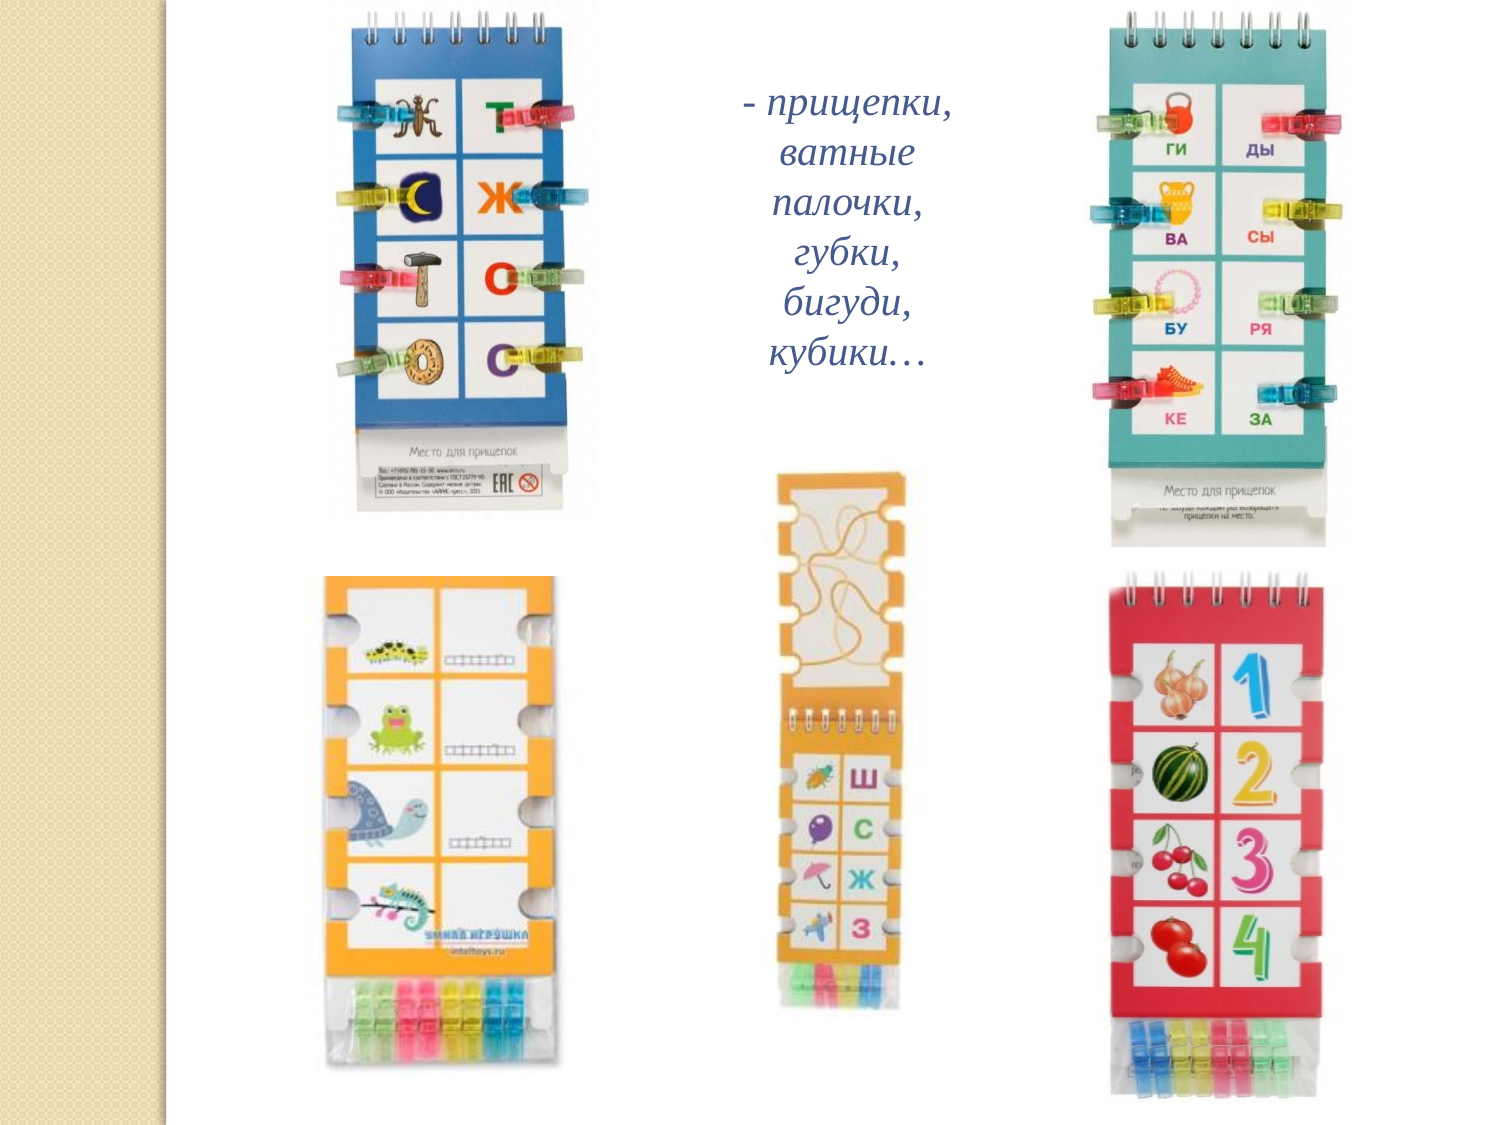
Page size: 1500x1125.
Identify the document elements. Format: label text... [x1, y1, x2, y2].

picture [180, 0, 1500, 1125]
text_box - прищепки, ватные палочки, губки, бигуди, кубики… [745, 66, 924, 382]
